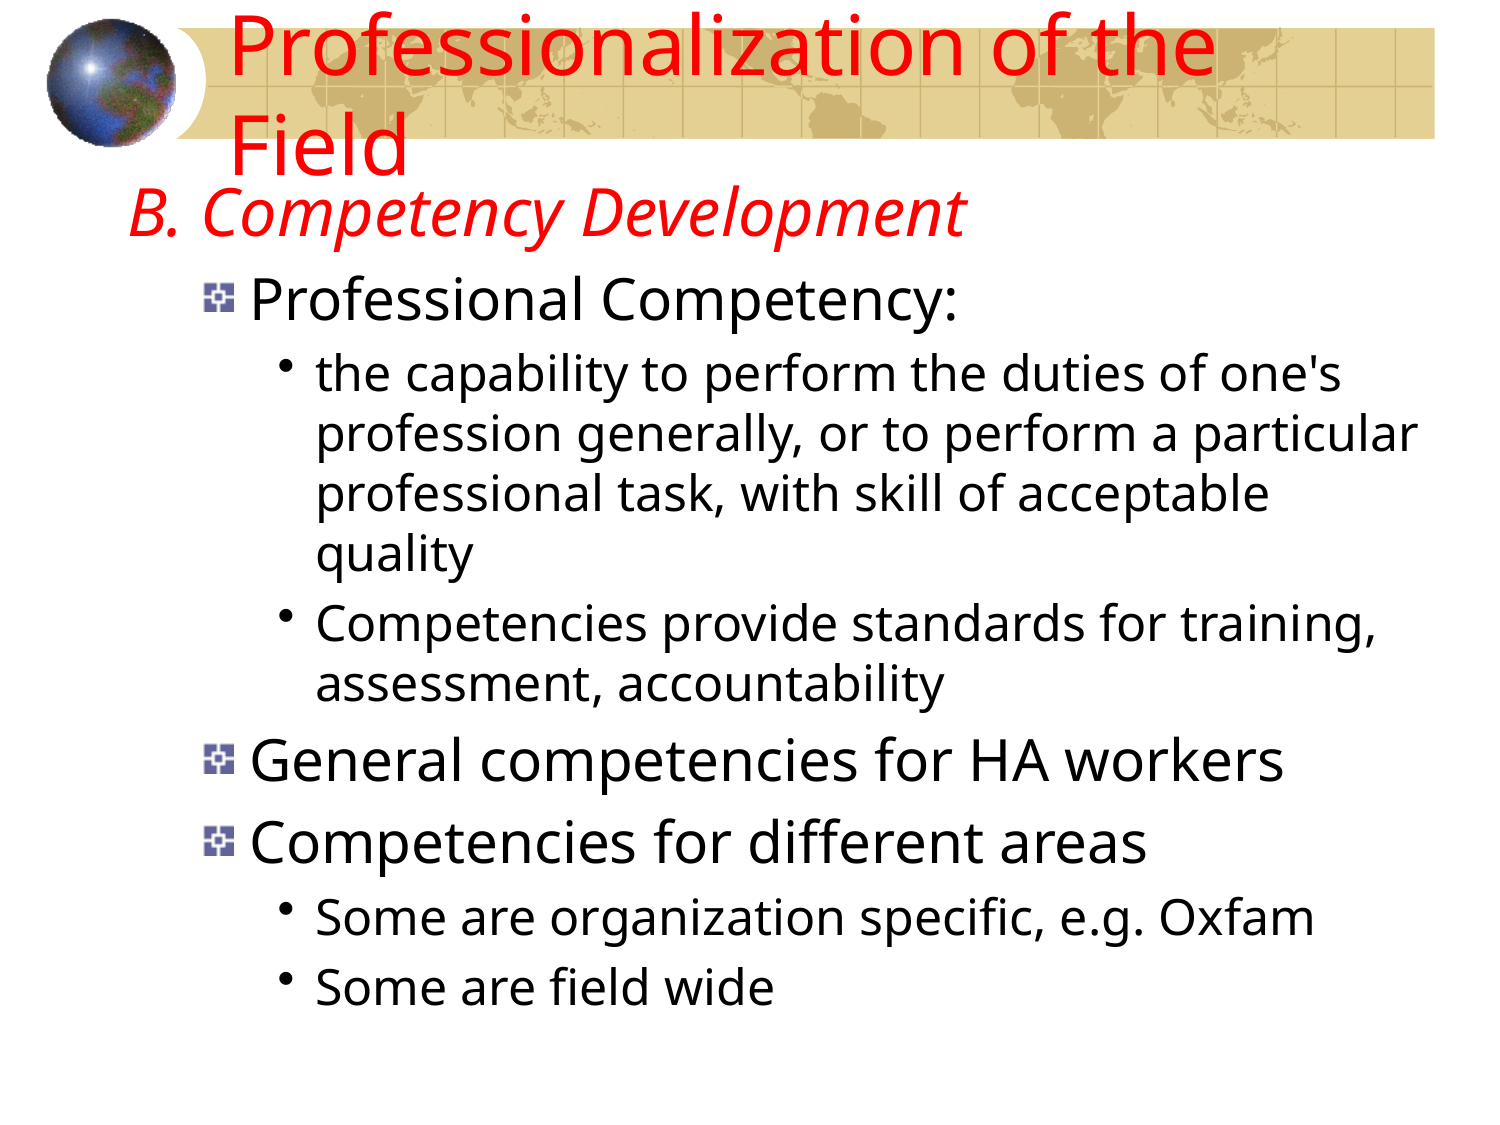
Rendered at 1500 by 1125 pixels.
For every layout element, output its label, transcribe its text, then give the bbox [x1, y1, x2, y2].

picture [202, 824, 234, 856]
list B. Competency Development Professional Competency: the capability to perform the duties of one's profession generally, or to perform a particular professional task, with skill of acceptable quality Competencies provide standards for training, assessment, accountability General competencies for HA workers Competencies for different areas Some are organization specific, e.g. Oxfam Some are field wide [112, 162, 1438, 1028]
picture [42, 14, 190, 151]
title Professionalization of the Field [212, 37, 1360, 148]
picture [202, 742, 234, 774]
picture [202, 281, 234, 312]
